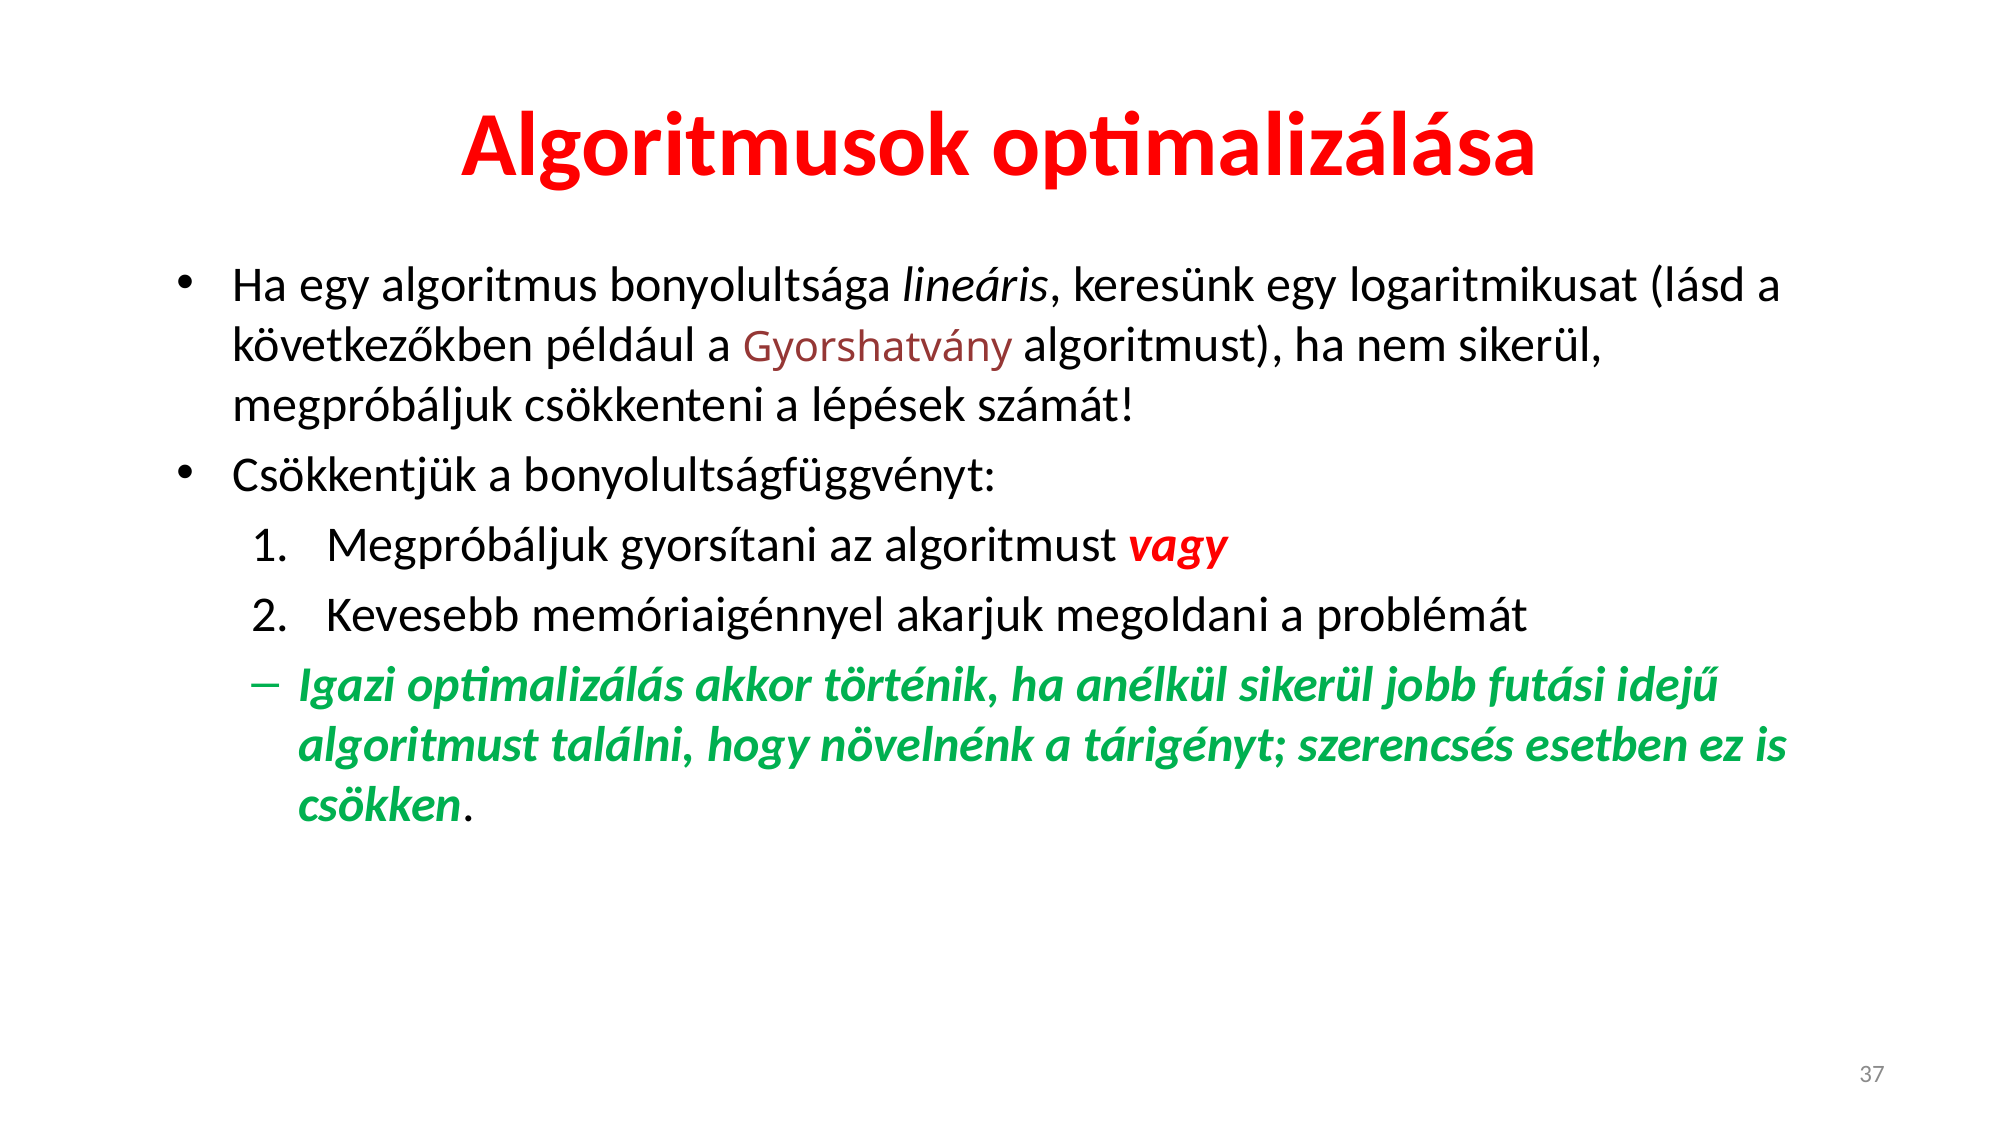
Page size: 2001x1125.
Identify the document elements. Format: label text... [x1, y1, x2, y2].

title Algoritmusok optimalizálása [99, 45, 1900, 233]
slide_number 37 [1433, 1042, 1900, 1103]
list Ha egy algoritmus bonyolultsága lineáris, keresünk egy logaritmikusat (lásd a következőkben például a Gyorshatvány algoritmust), ha nem sikerül, megpróbáljuk csökkenteni a lépések számát! Csökkentjük a bonyolultságfüggvényt: Megpróbáljuk gyorsítani az algoritmust vagy Kevesebb memóriaigénnyel akarjuk megoldani a problémát Igazi optimalizálás akkor történik, ha anélkül sikerül jobb futási idejű algoritmust találni, hogy növelnénk a tárigényt; szerencsés esetben ez is csökken. [161, 243, 1863, 1050]
